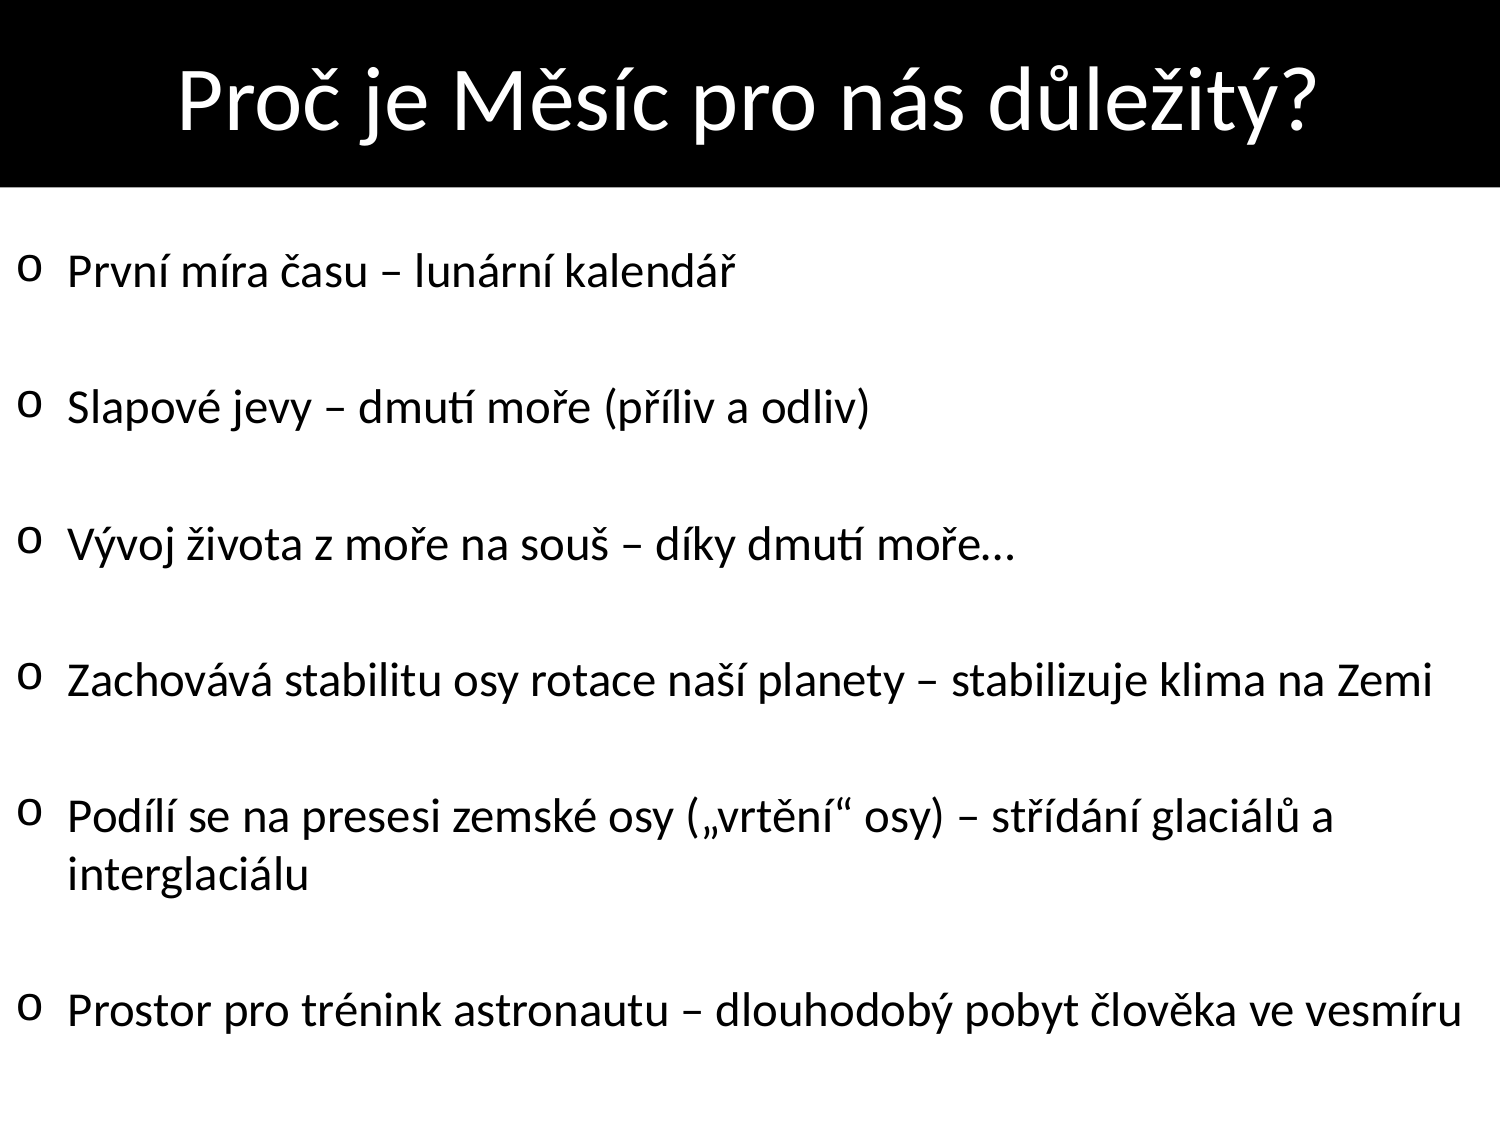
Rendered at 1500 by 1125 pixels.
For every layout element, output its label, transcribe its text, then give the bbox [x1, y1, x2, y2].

list První míra času – lunární kalendář Slapové jevy – dmutí moře (příliv a odliv) Vývoj života z moře na souš – díky dmutí moře… Zachovává stabilitu osy rotace naší planety – stabilizuje klima na Zemi Podílí se na presesi zemské osy („vrtění“ osy) – střídání glaciálů a interglaciálu Prostor pro trénink astronautu – dlouhodobý pobyt člověka ve vesmíru [0, 231, 1500, 1125]
title Proč je Měsíc pro nás důležitý? [0, 0, 1500, 188]
